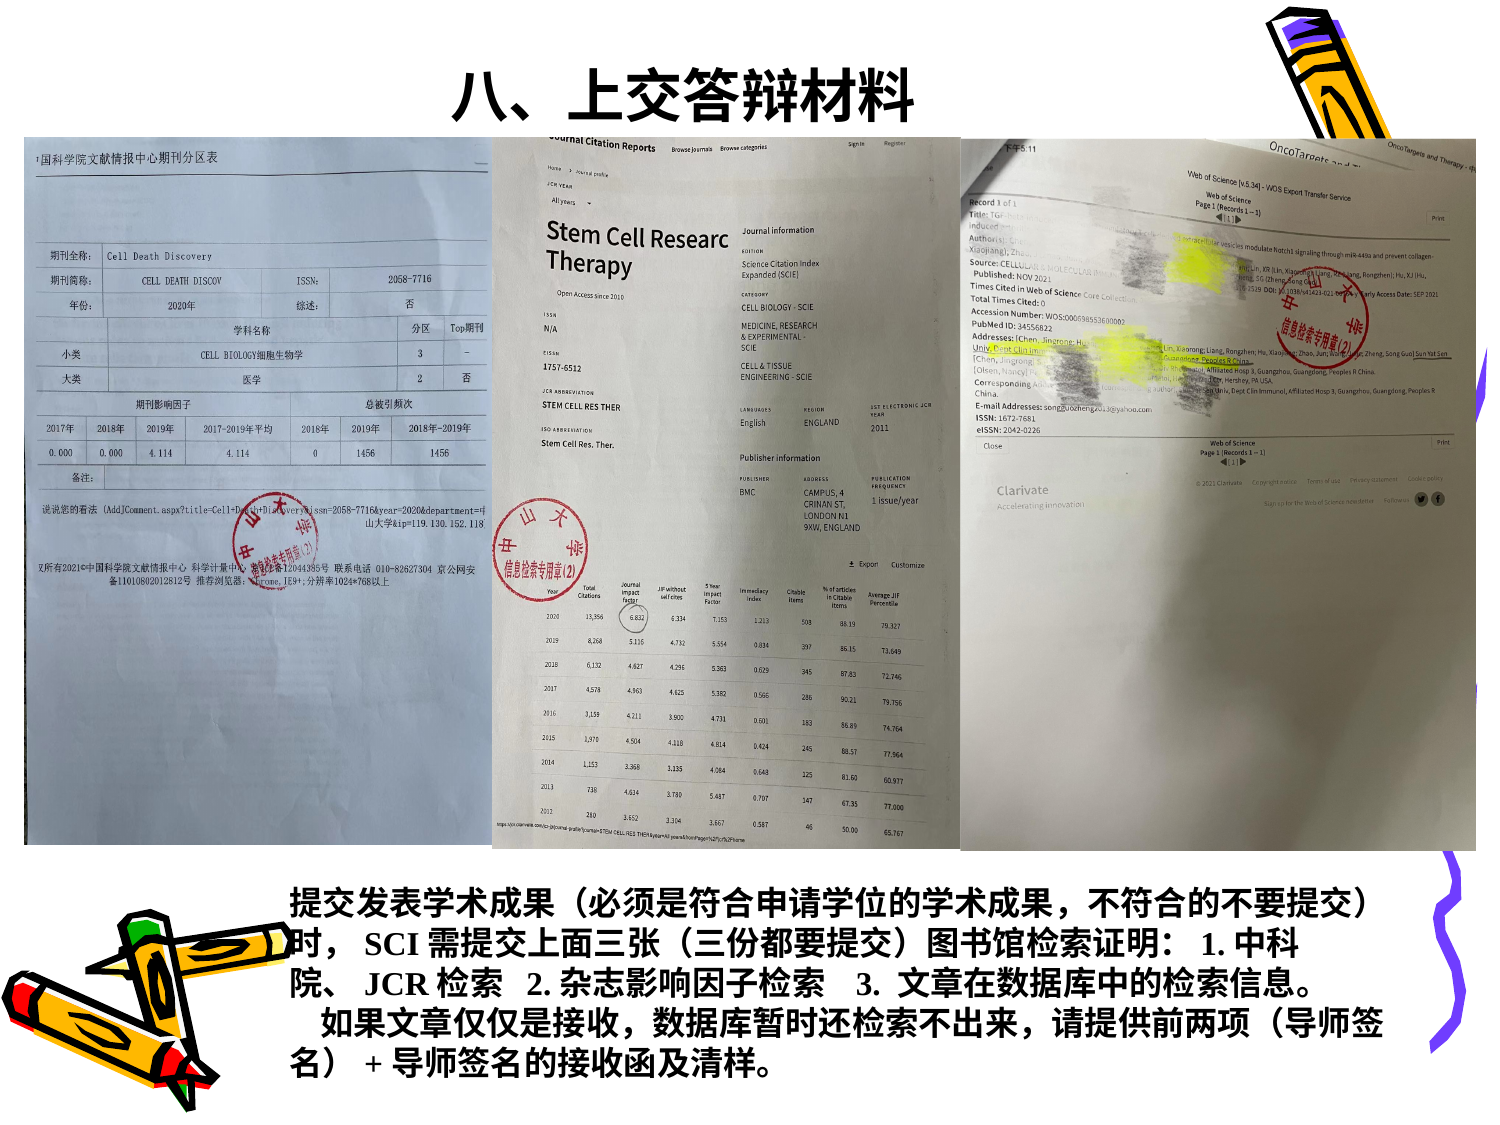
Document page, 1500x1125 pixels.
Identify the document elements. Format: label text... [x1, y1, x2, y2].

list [24, 137, 490, 845]
title 八、上交答辩材料 [119, 0, 1247, 139]
picture [491, 137, 1500, 850]
text_box 提交发表学术成果（必须是符合申请学位的学术成果，不符合的不要提交）时，SCI需提交上面三张（三份都要提交）图书馆检索证明：1.中科院、JCR检索 2.杂志影响因子检索 3. 文章在数据库中的检索信息。 如果文章仅仅是接收，数据库暂时还检索不出来，请提供前两项（导师签名）+导师签名的接收函及清样。 [275, 874, 1432, 1090]
